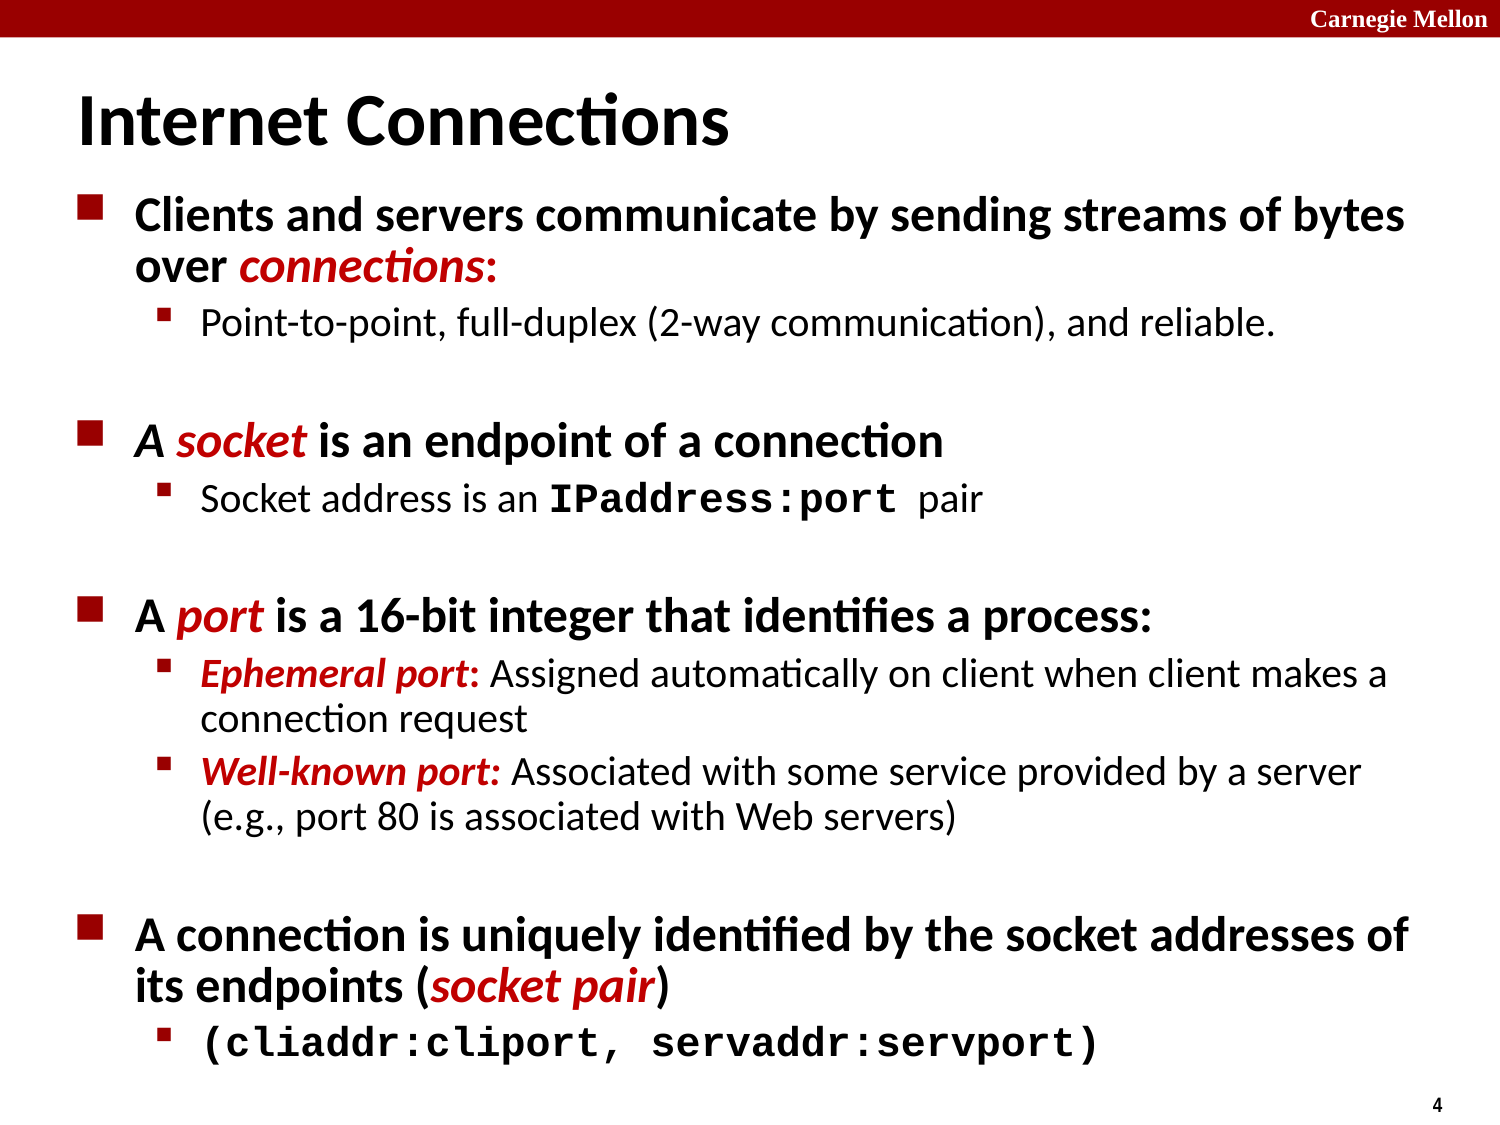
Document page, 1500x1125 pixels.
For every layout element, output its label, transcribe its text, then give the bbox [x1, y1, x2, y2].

list Clients and servers communicate by sending streams of bytes over connections: Point-to-point, full-duplex (2-way communication), and reliable. A socket is an endpoint of a connection Socket address is an IPaddress:port pair A port is a 16-bit integer that identifies a process: Ephemeral port: Assigned automatically on client when client makes a connection request Well-known port: Associated with some service provided by a server (e.g., port 80 is associated with Web servers) A connection is uniquely identified by the socket addresses of its endpoints (socket pair) (cliaddr:cliport, servaddr:servport) [63, 182, 1427, 1084]
title Internet Connections [62, 68, 1175, 163]
